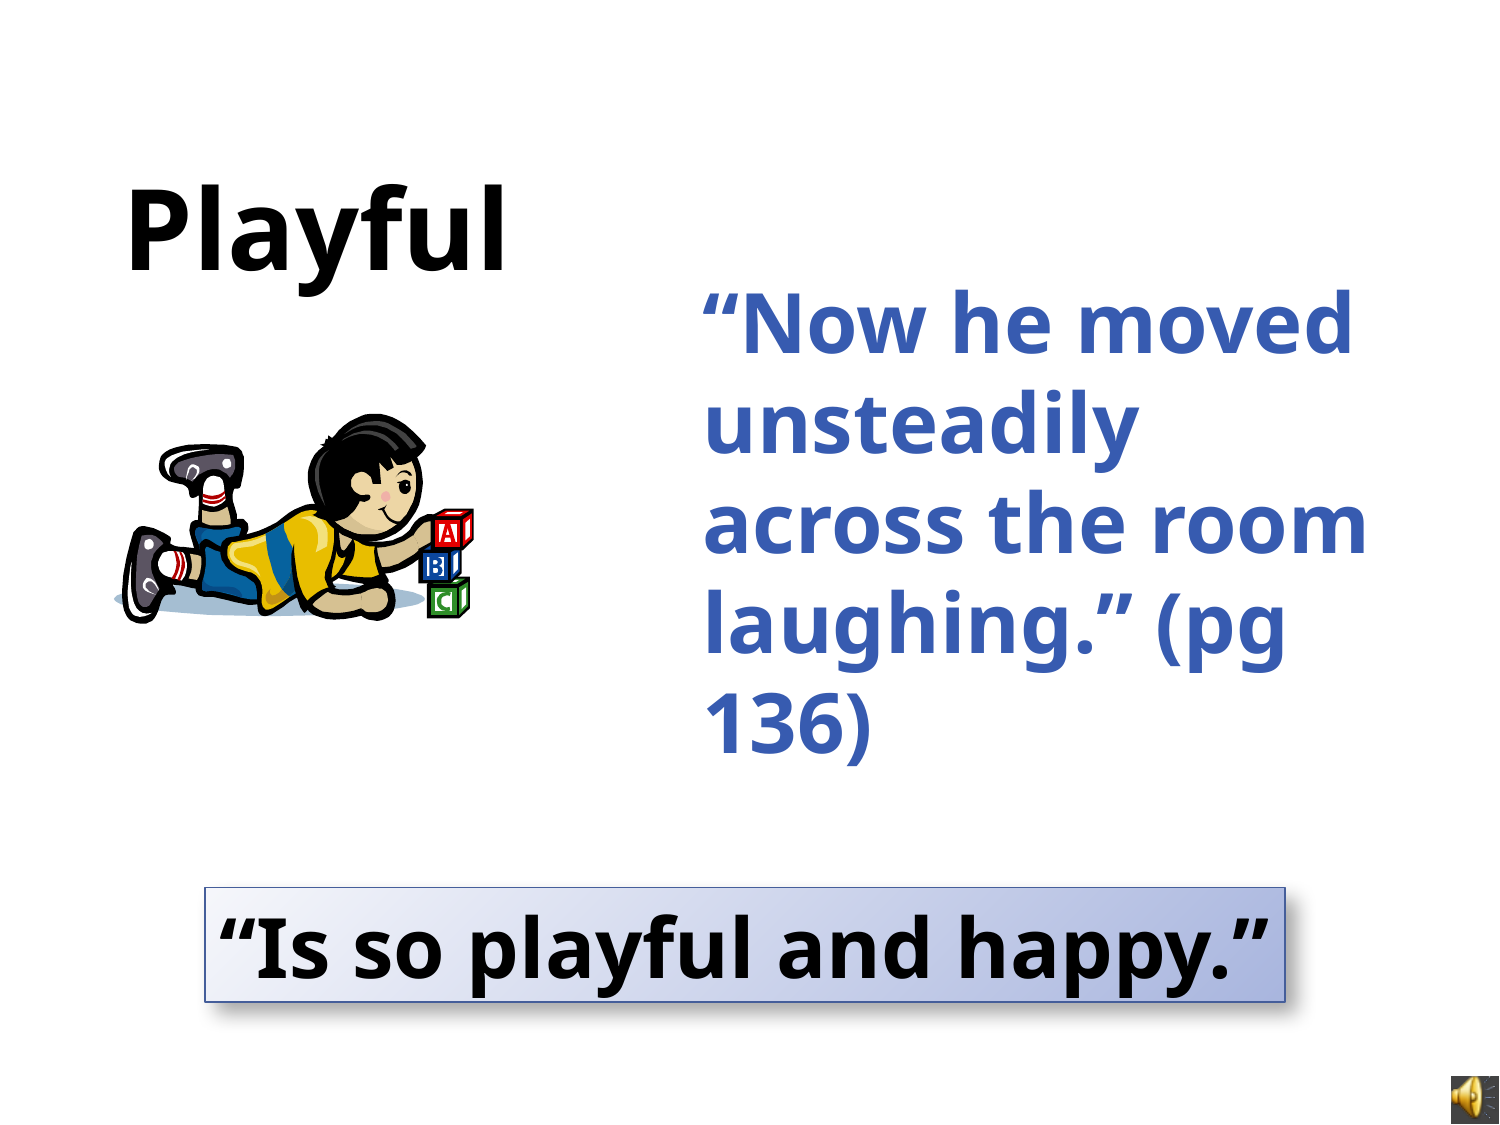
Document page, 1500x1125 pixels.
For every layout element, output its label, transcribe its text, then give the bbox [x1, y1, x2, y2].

picture [112, 412, 476, 626]
text_box “Now he moved unsteadily across the room laughing.” (pg 136) [687, 262, 1438, 778]
text_box “Is so playful and happy.” [204, 887, 1286, 1003]
text_box Playful [107, 149, 527, 300]
picture [1449, 1074, 1500, 1125]
